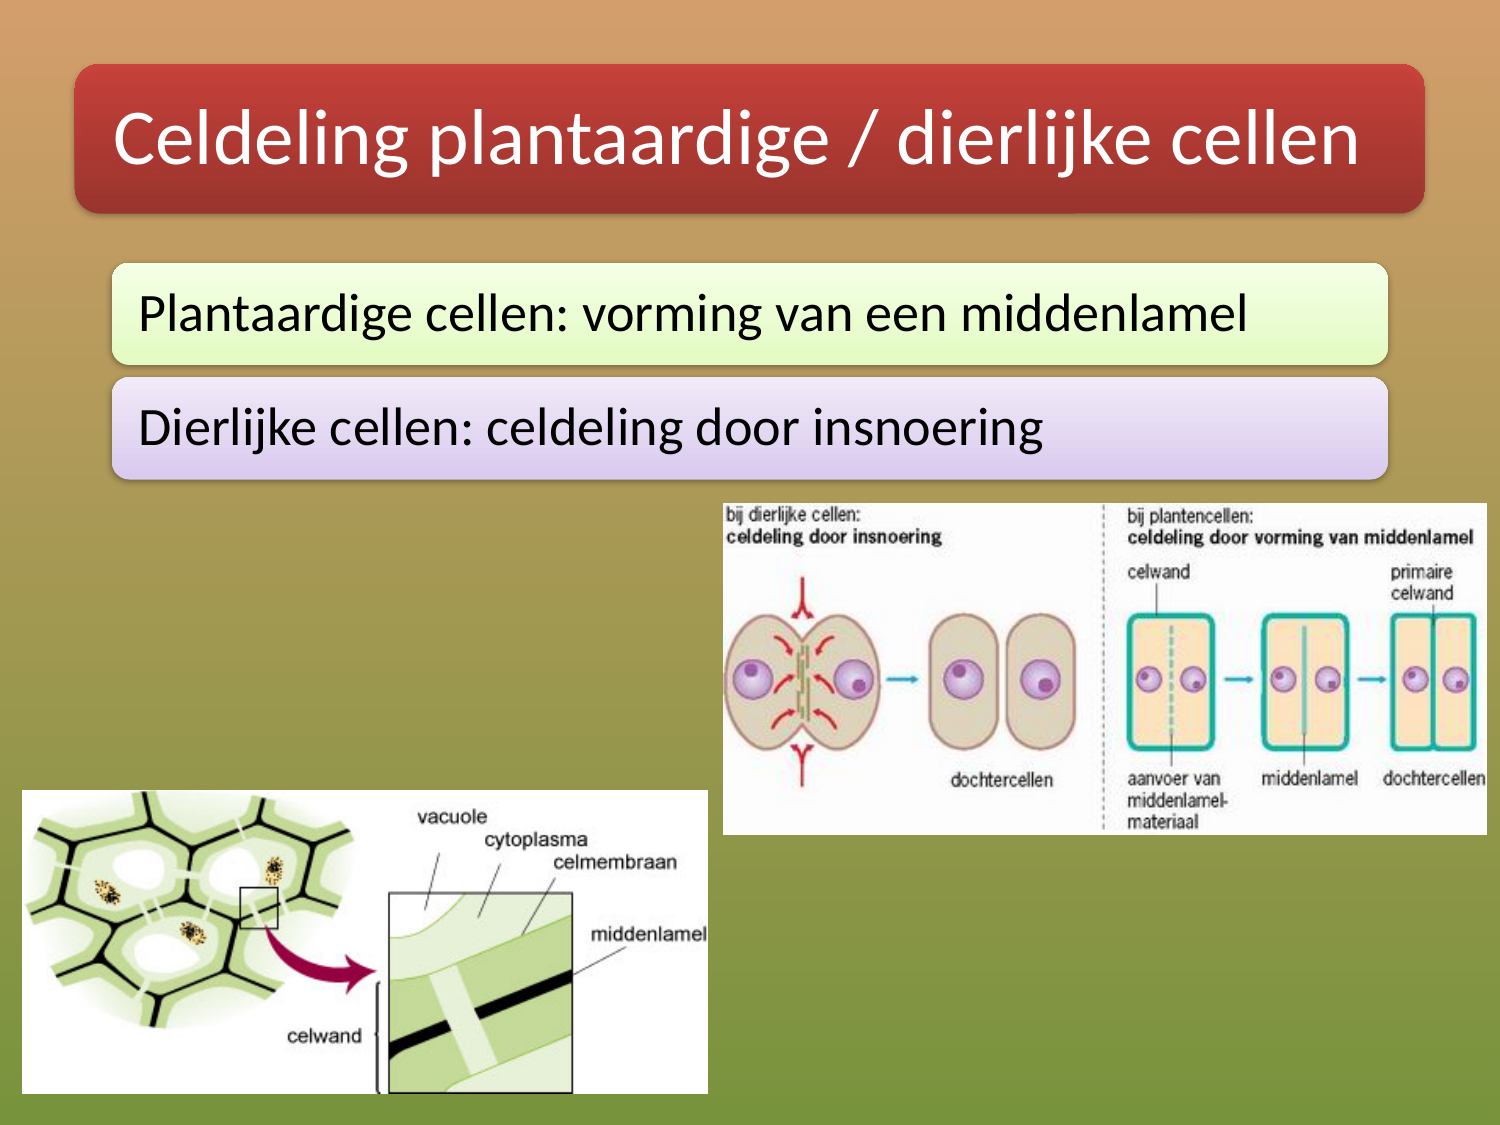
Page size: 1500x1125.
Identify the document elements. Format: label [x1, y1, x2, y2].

list [111, 262, 1389, 480]
text_box [74, 44, 1426, 233]
picture [723, 503, 1487, 835]
picture [22, 790, 708, 1095]
